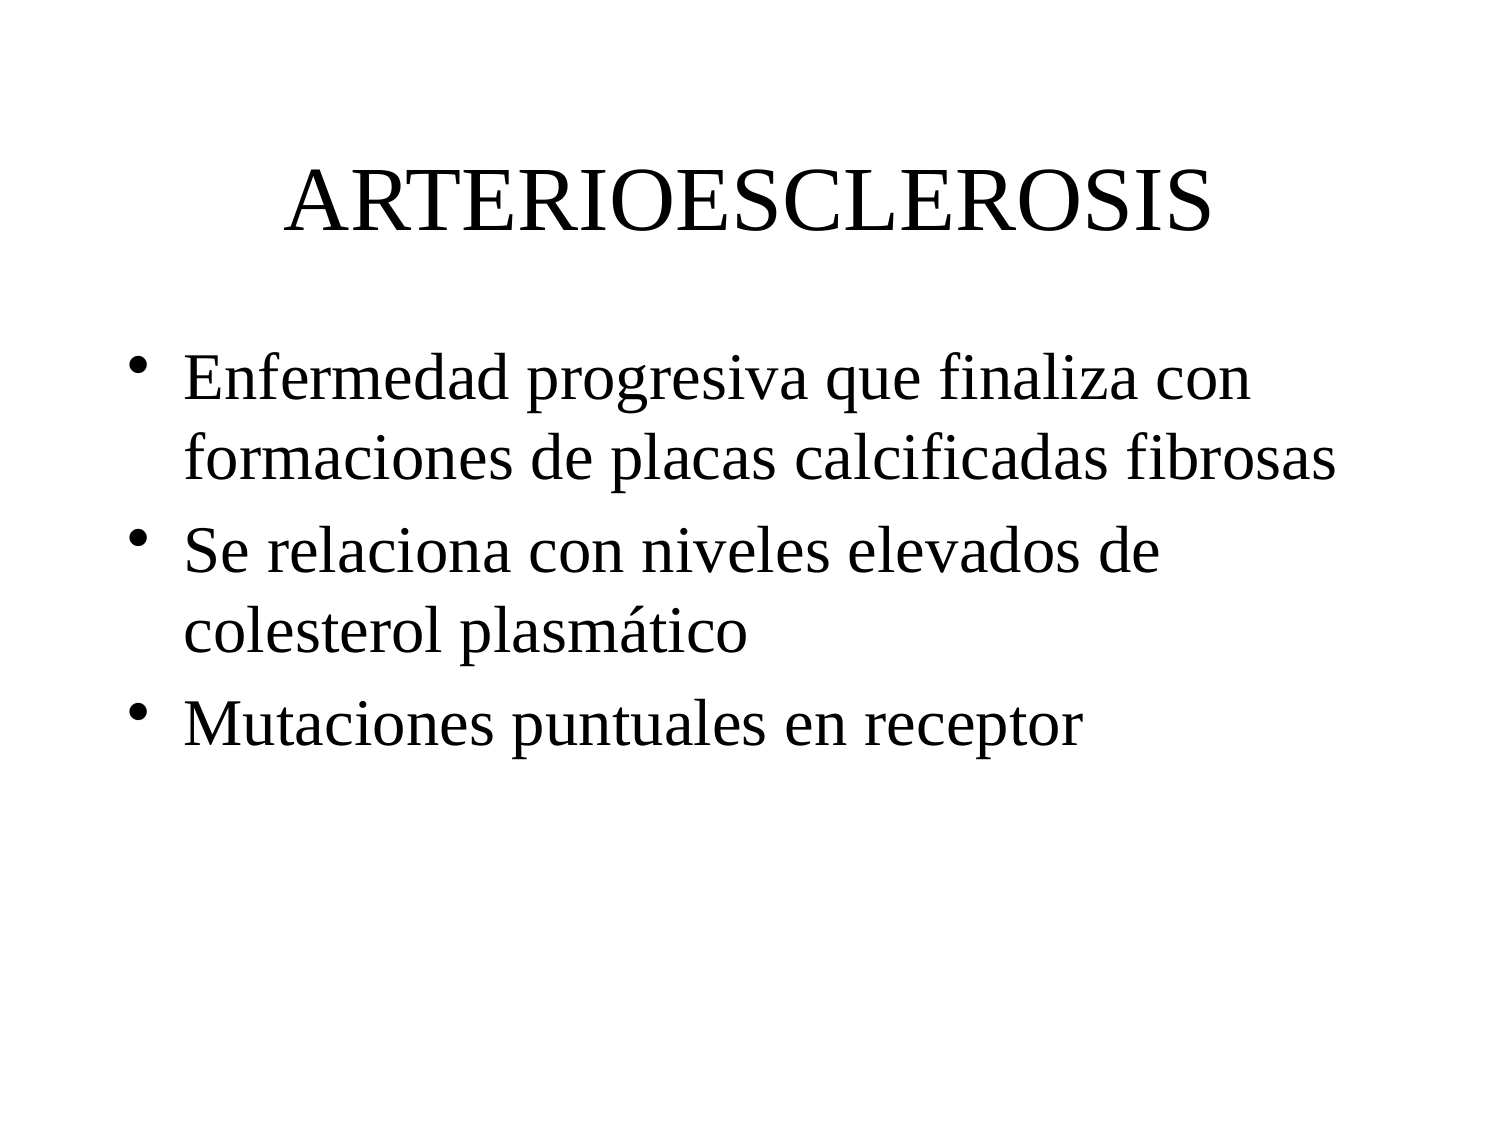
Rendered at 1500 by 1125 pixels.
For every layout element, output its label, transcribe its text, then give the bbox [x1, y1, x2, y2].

list Enfermedad progresiva que finaliza con formaciones de placas calcificadas fibrosas Se relaciona con niveles elevados de colesterol plasmático Mutaciones puntuales en receptor [112, 324, 1388, 1001]
title ARTERIOESCLEROSIS [112, 99, 1388, 288]
